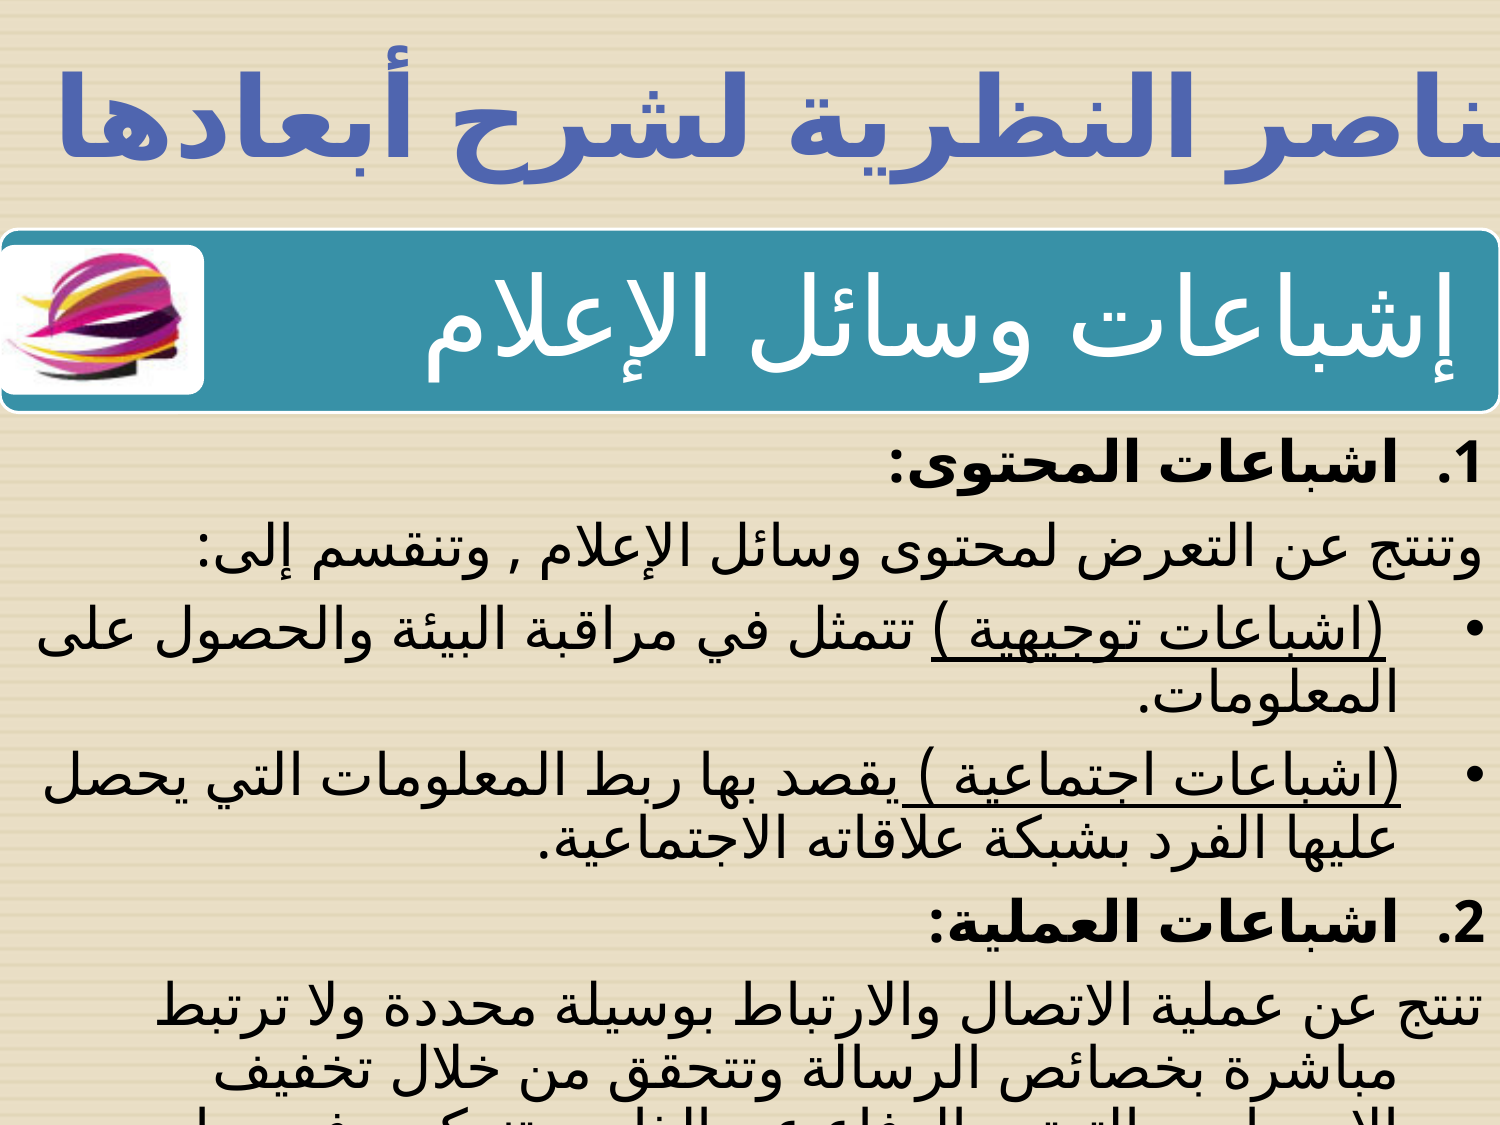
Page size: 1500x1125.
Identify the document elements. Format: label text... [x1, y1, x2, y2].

text_box عناصر النظرية لشرح أبعادها [39, 37, 1500, 188]
text_box اشباعات المحتوى: وتنتج عن التعرض لمحتوى وسائل الإعلام , وتنقسم إلى: (اشباعات توجيهية ) تتمثل في مراقبة البيئة والحصول على المعلومات. (اشباعات اجتماعية ) يقصد بها ربط المعلومات التي يحصل عليها الفرد بشبكة علاقاته الاجتماعية. اشباعات العملية: تنتج عن عملية الاتصال والارتباط بوسيلة محددة ولا ترتبط مباشرة بخصائص الرسالة وتتحقق من خلال تخفيف الإحساس بالتوتر والدفاع عن الذات وتنعكس في برامج التسلية والترفيه . [0, 424, 1500, 1125]
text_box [0, 228, 1500, 413]
